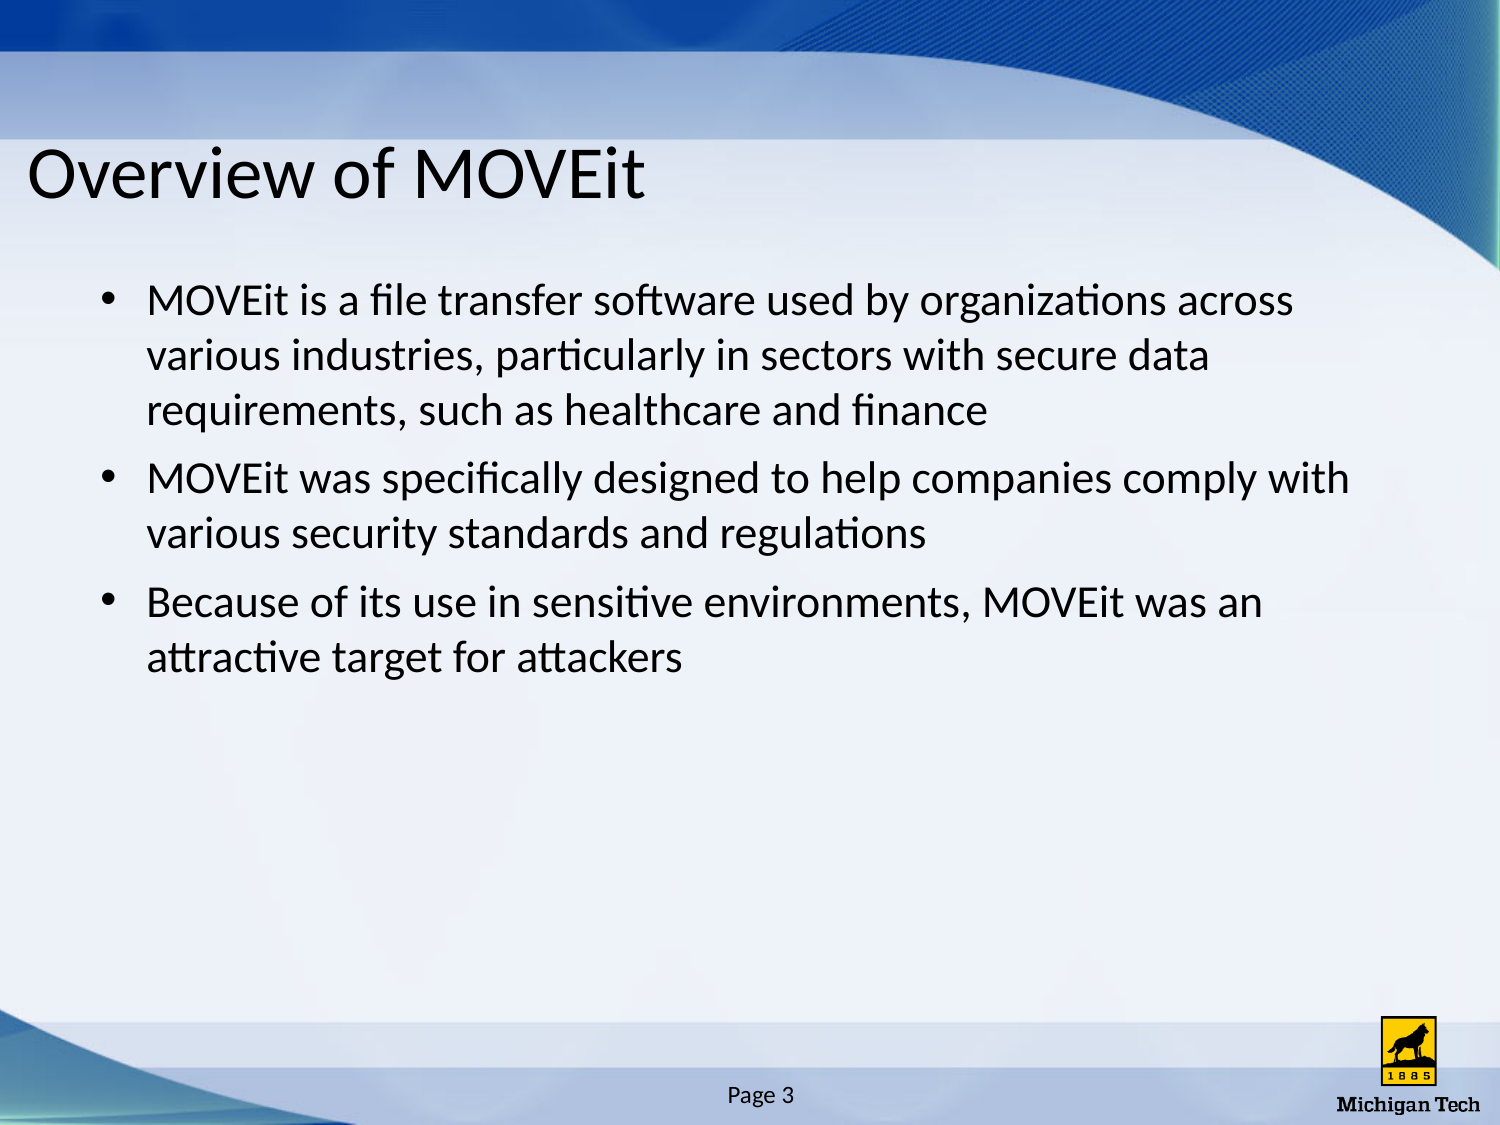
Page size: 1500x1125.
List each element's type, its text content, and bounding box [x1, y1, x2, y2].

title Overview of MOVEit [12, 75, 1263, 263]
list MOVEit is a file transfer software used by organizations across various industries, particularly in sectors with secure data requirements, such as healthcare and finance MOVEit was specifically designed to help companies comply with various security standards and regulations Because of its use in sensitive environments, MOVEit was an attractive target for attackers [75, 262, 1425, 1063]
picture [0, 0, 1500, 1125]
